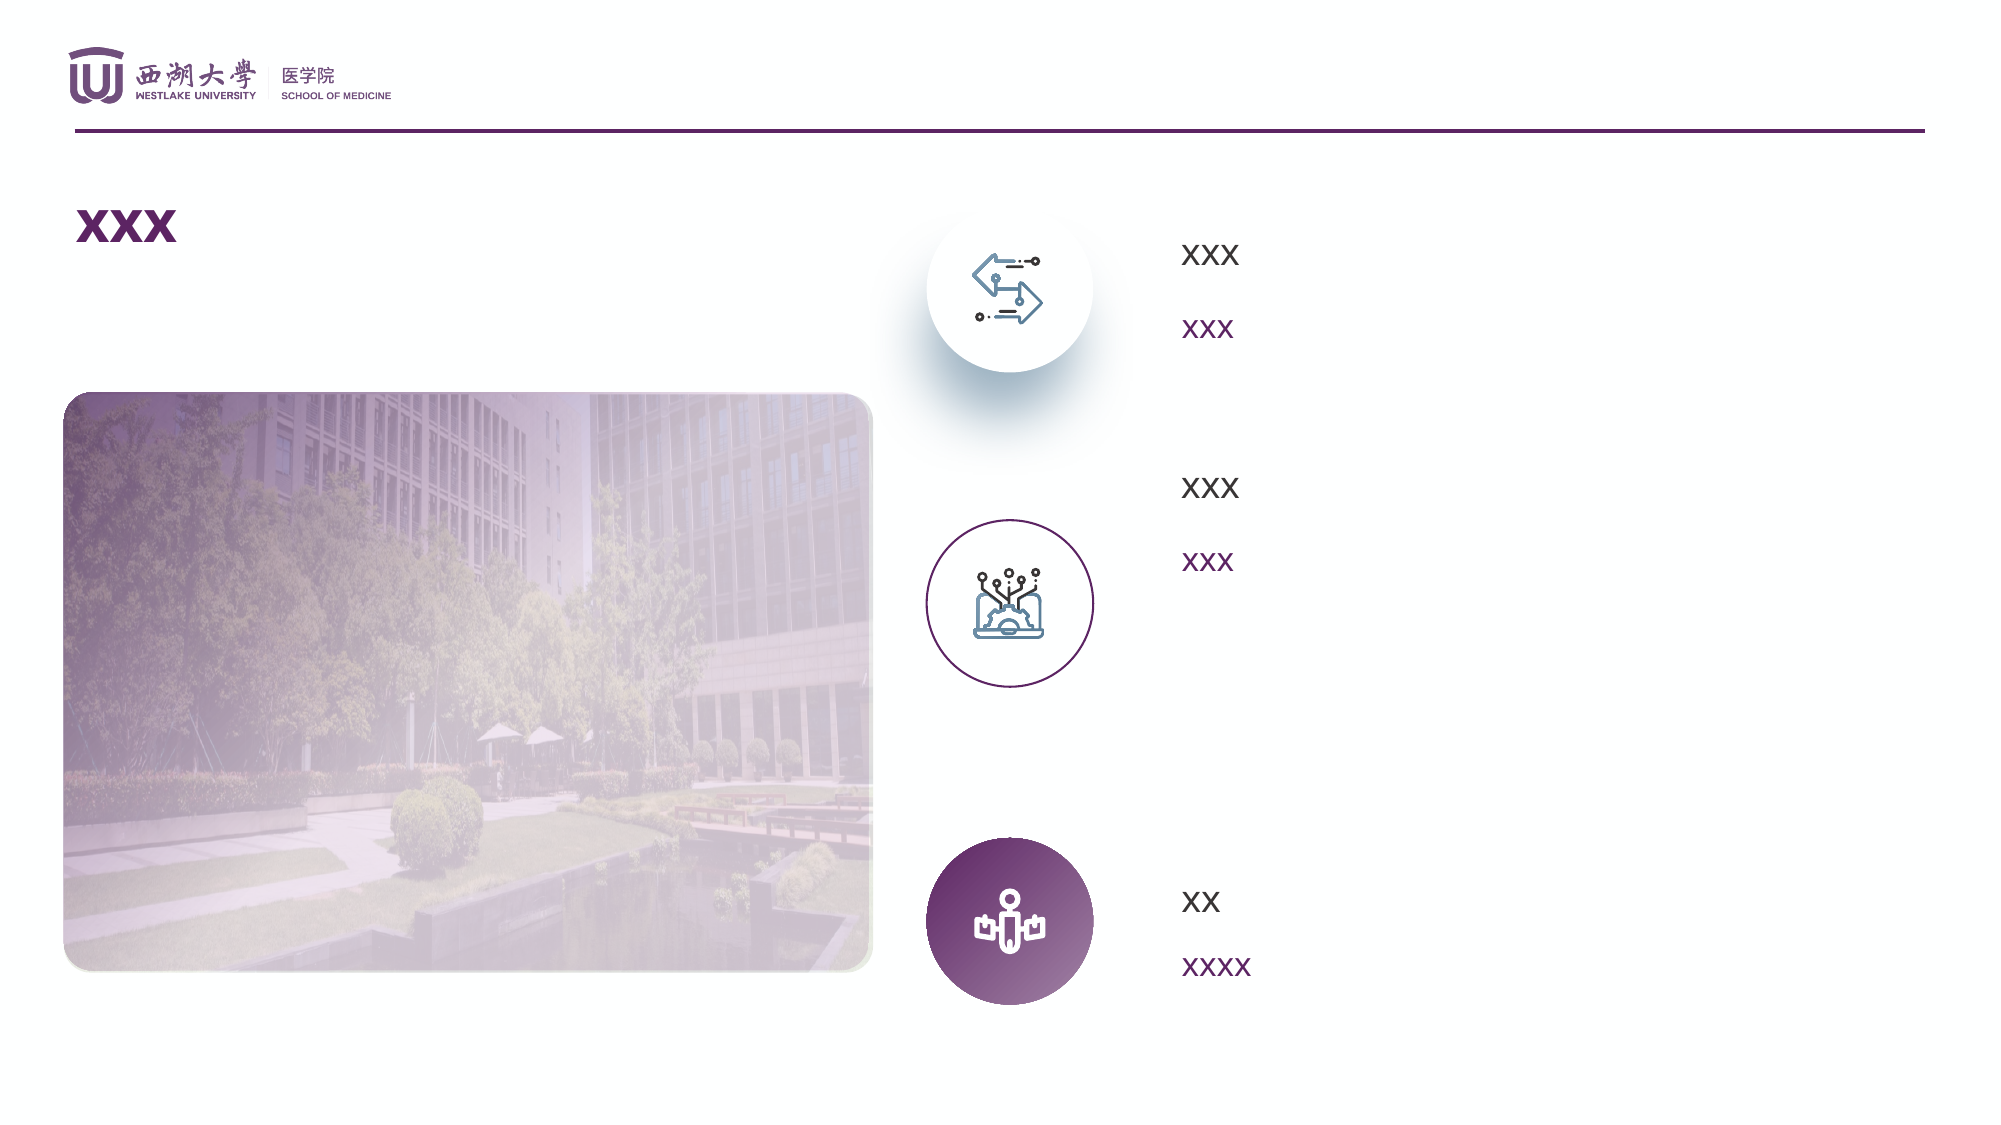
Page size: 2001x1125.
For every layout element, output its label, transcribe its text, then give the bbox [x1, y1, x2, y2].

text_box xxx [1180, 227, 1240, 273]
text_box xxx [1181, 300, 1839, 345]
text_box [925, 518, 1095, 689]
text_box [925, 204, 1095, 375]
text_box xxxx [1181, 939, 1839, 984]
text_box xxx [61, 176, 192, 262]
text_box [62, 392, 875, 975]
text_box xx [1181, 875, 1221, 921]
text_box [925, 836, 1095, 1007]
picture [68, 47, 392, 105]
text_box xxx [1181, 534, 1839, 578]
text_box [972, 567, 1047, 640]
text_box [973, 887, 1046, 955]
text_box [971, 252, 1049, 326]
text_box xxx [1180, 460, 1240, 506]
